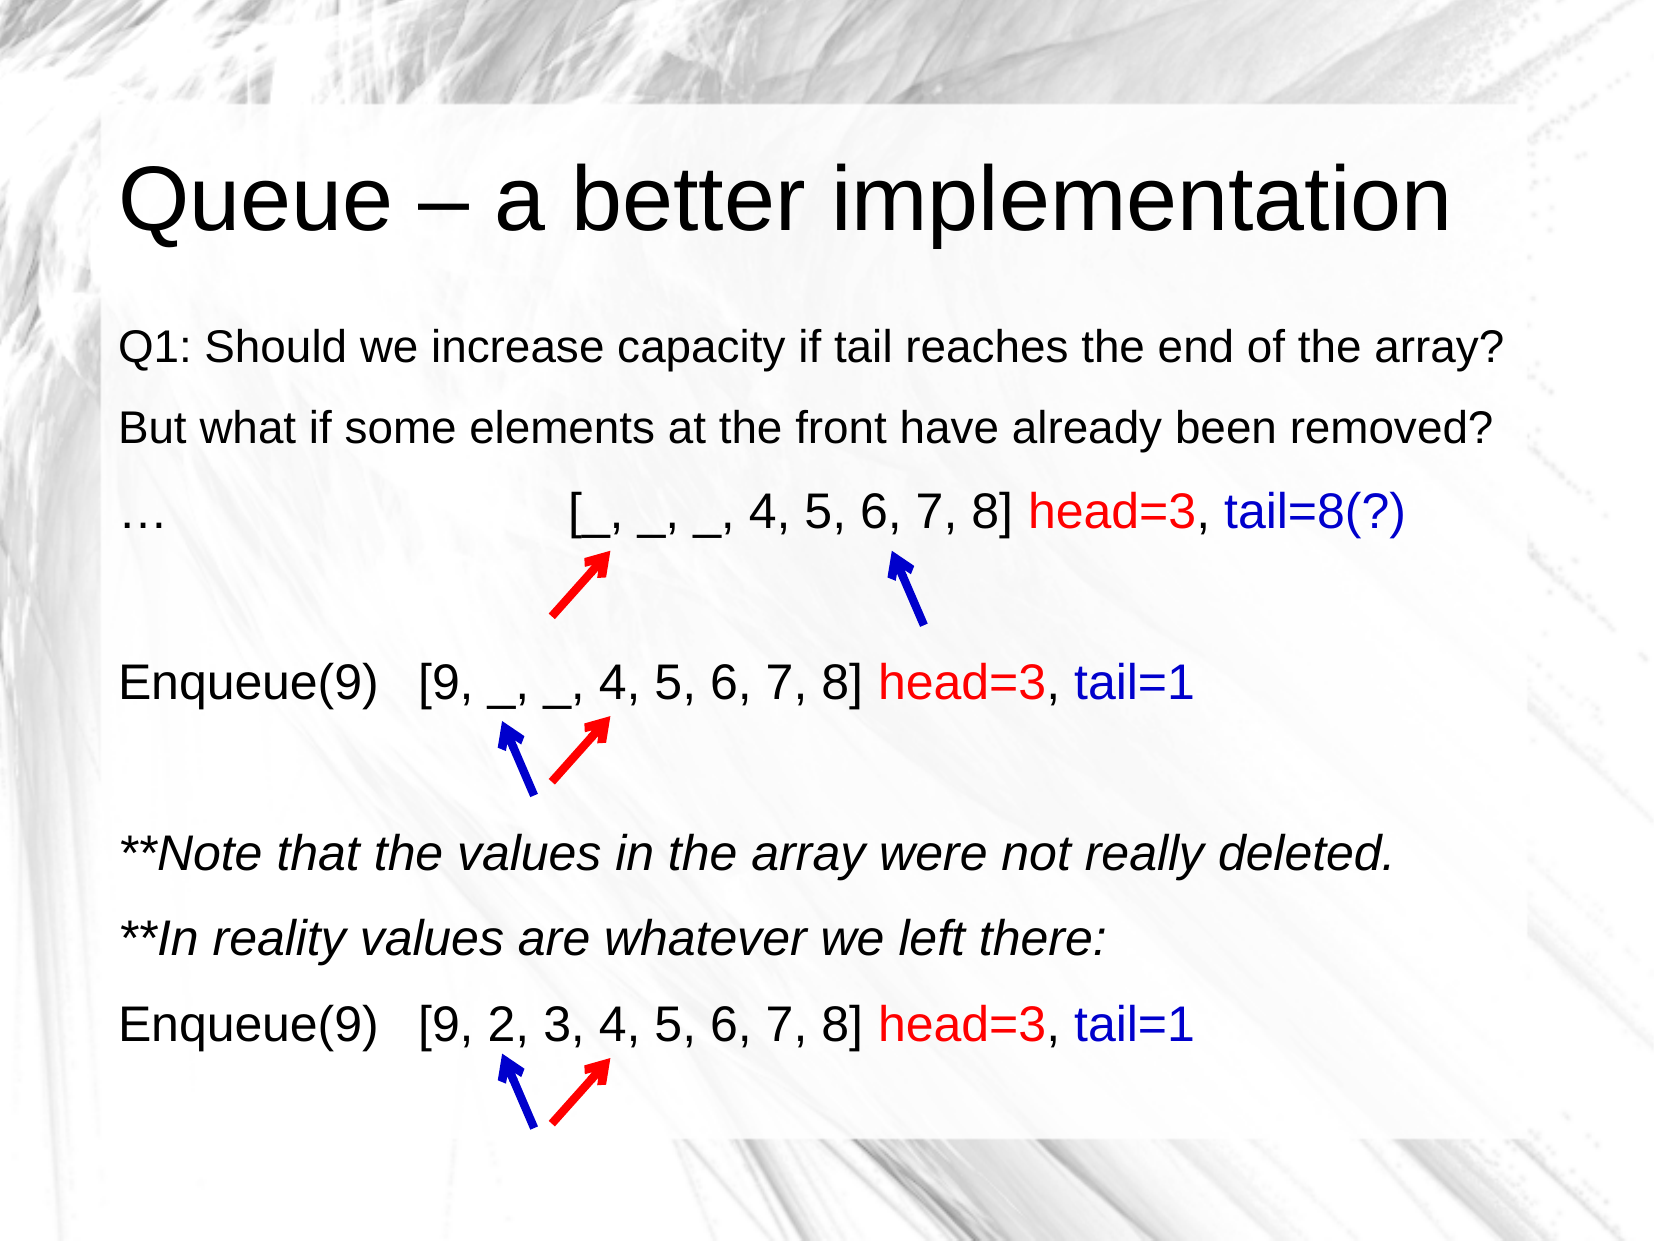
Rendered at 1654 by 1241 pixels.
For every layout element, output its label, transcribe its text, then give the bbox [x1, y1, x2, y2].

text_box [502, 1053, 535, 1129]
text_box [551, 716, 611, 782]
picture [0, 0, 1654, 1241]
list Q1: Should we increase capacity if tail reaches the end of the array? But what if some elements at the front have already been removed? … [_, _, _, 4, 5, 6, 7, 8] head=3, tail=8(?) Enqueue(9) [9, _, _, 4, 5, 6, 7, 8] head=3, tail=1 **Note that the values in the array were not really deleted. **In reality values are whatever we left there: Enqueue(9) [9, 2, 3, 4, 5, 6, 7, 8] head=3, tail=1 [118, 319, 1571, 1109]
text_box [551, 550, 611, 617]
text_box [551, 1058, 611, 1124]
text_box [501, 721, 535, 796]
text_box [891, 550, 924, 626]
title Queue – a better implementation [118, 112, 1506, 281]
